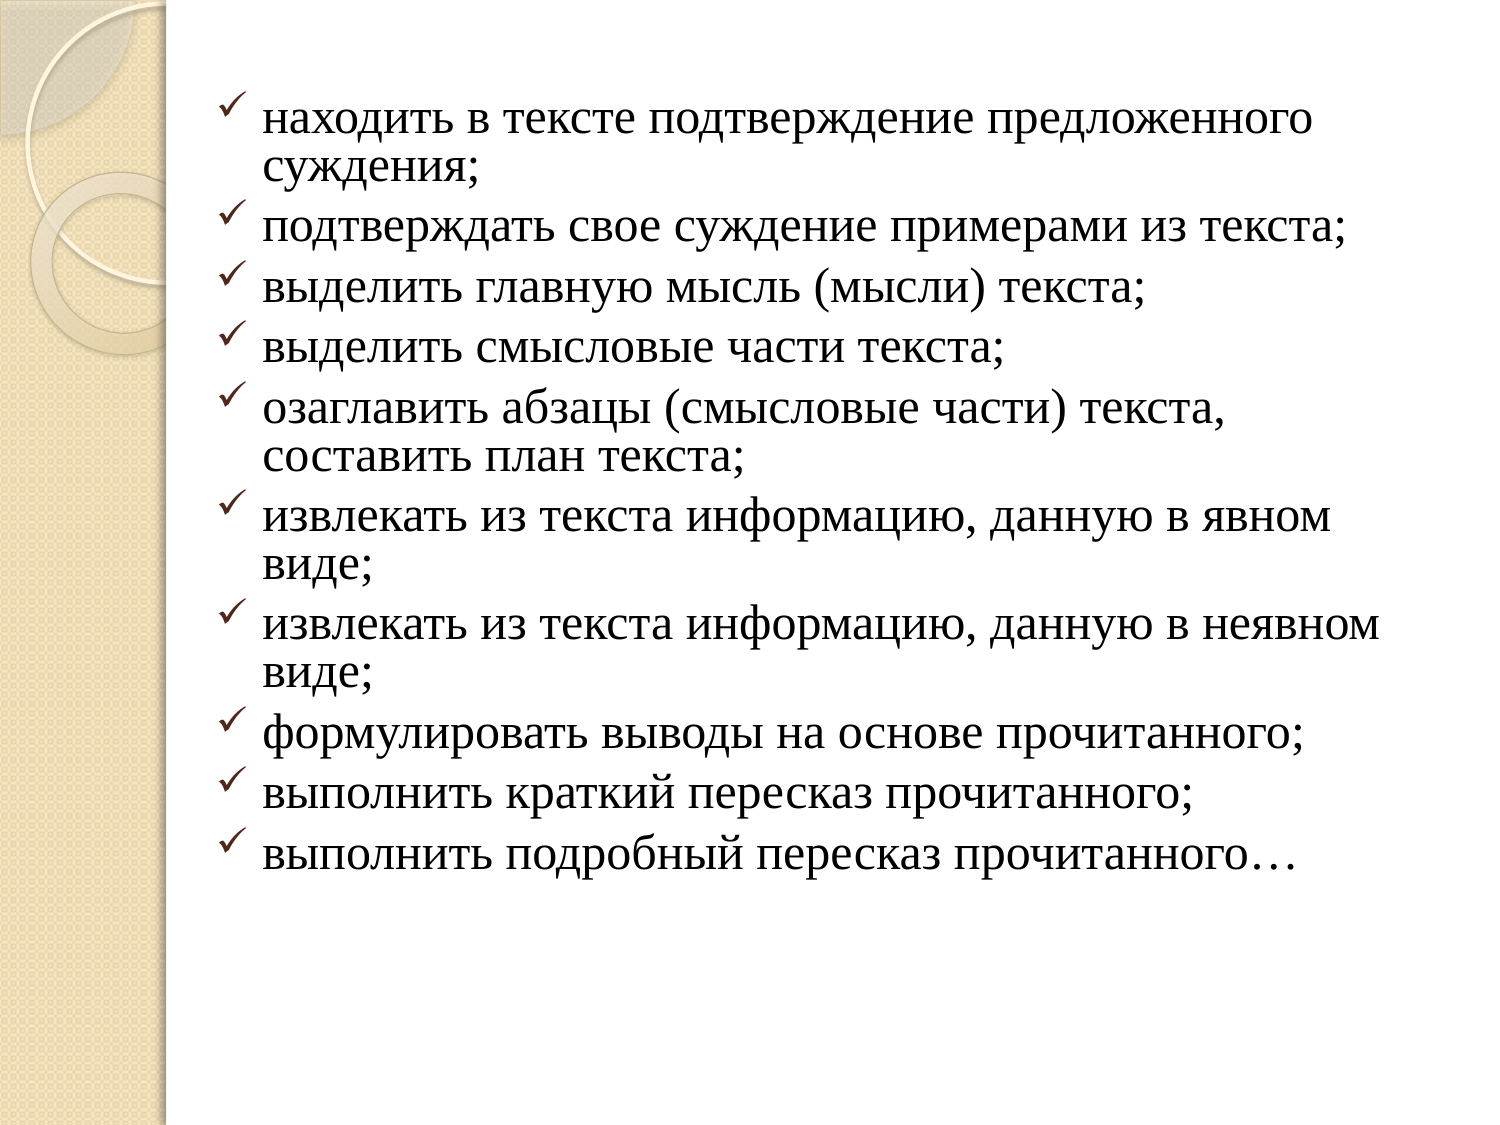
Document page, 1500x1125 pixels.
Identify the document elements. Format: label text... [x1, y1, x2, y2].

list находить в тексте подтверждение предложенного суждения; подтверждать свое суждение примерами из текста; выделить главную мысль (мысли) текста; выделить смысловые части текста; озаглавить абзацы (смысловые части) текста, составить план текста; извлекать из текста информацию, данную в явном виде; извлекать из текста информацию, данную в неявном виде; формулировать выводы на основе прочитанного; выполнить краткий пересказ прочитанного; выполнить подробный пересказ прочитанного… [187, 87, 1463, 1000]
